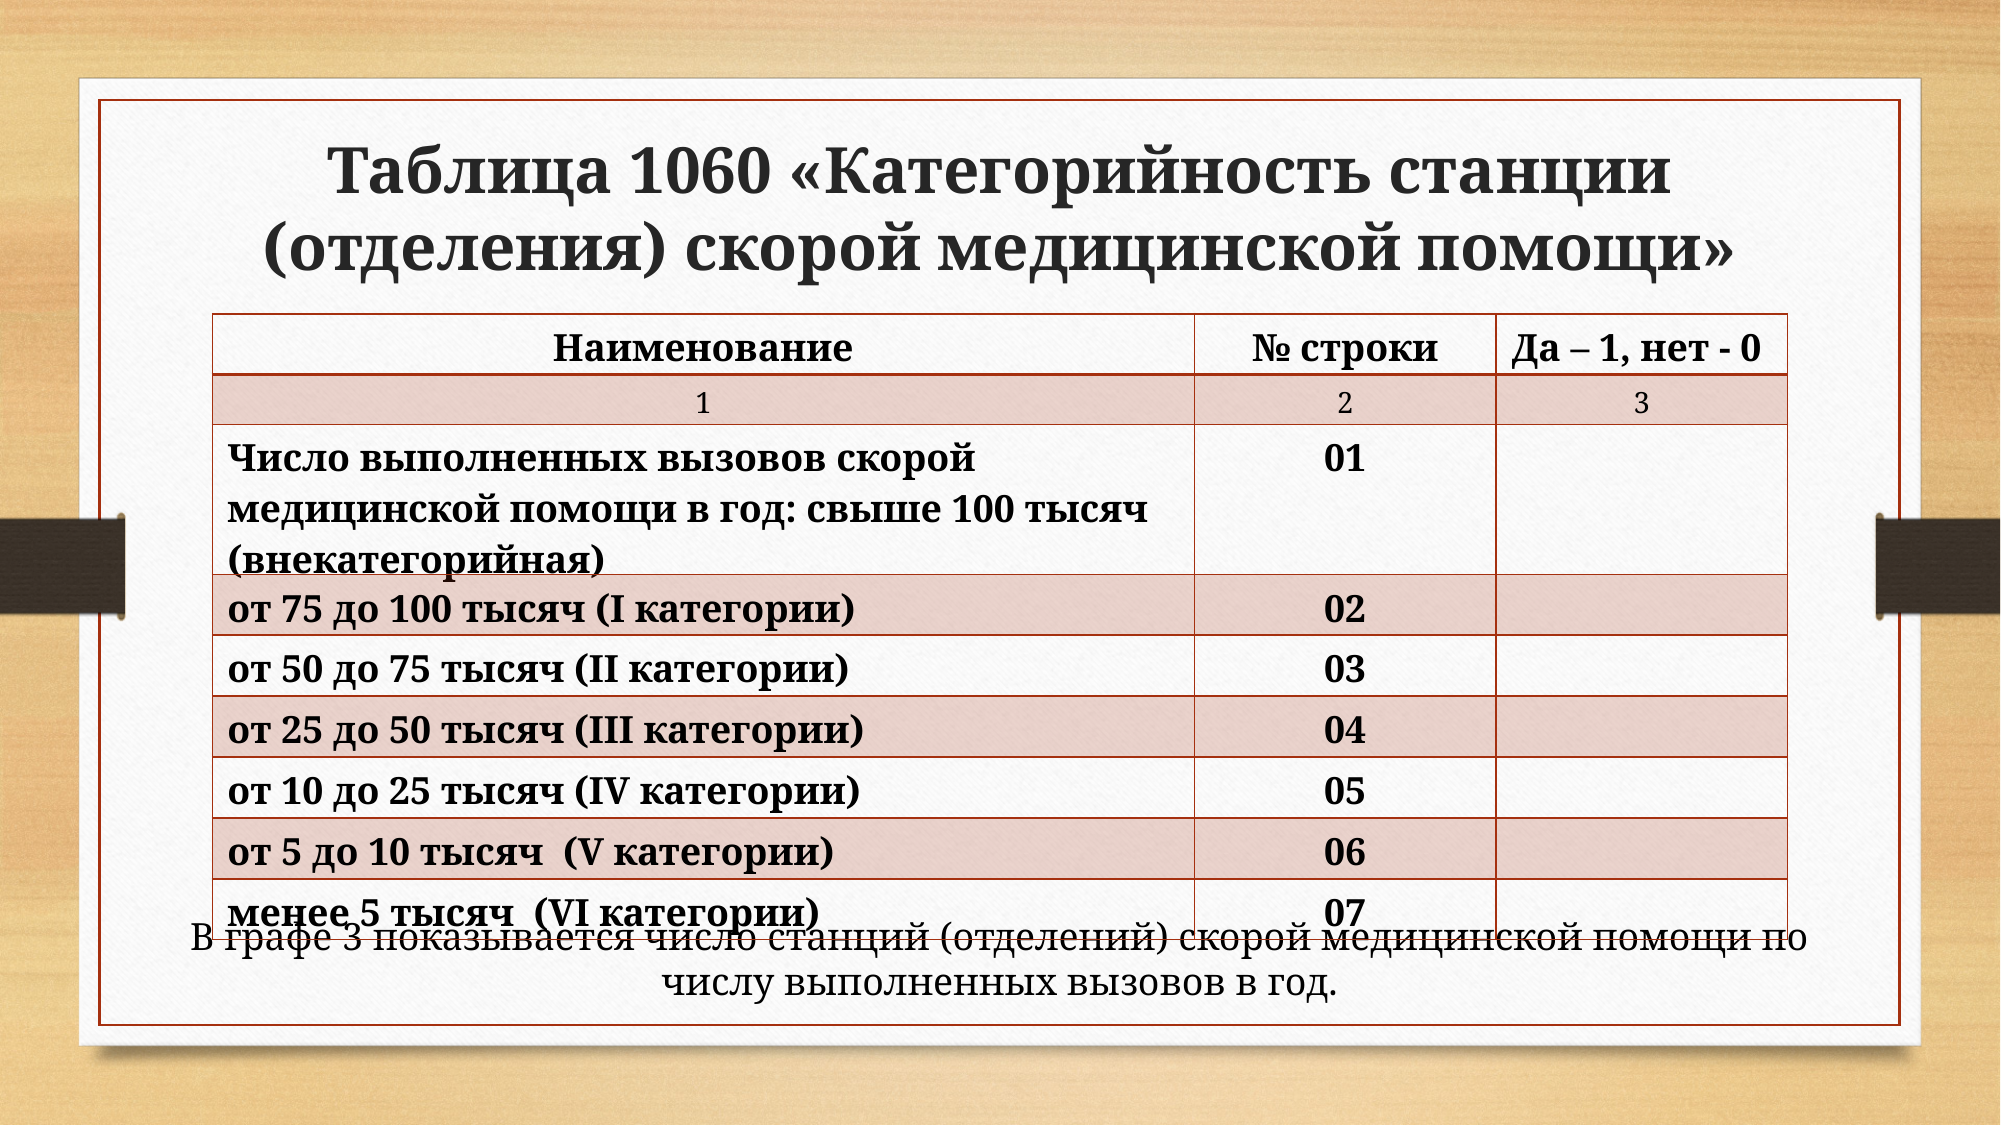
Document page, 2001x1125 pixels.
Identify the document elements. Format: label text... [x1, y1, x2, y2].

title Таблица 1060 «Категорийность станции (отделения) скорой медицинской помощи» [212, 99, 1788, 313]
table_cell [1497, 636, 1787, 695]
table_cell 1 [213, 376, 1194, 424]
table_cell [1497, 425, 1787, 574]
table_cell [1497, 880, 1787, 939]
table_cell [1497, 575, 1787, 634]
table_cell [1497, 819, 1787, 878]
table_cell [1497, 758, 1787, 817]
table_cell от 25 до 50 тысяч (III категории) [213, 697, 1194, 756]
table_header Да – 1, нет - 0 [1497, 315, 1787, 373]
table_cell от 50 до 75 тысяч (II категории) [213, 636, 1194, 695]
table_cell 02 [1195, 575, 1495, 634]
table_cell 05 [1195, 758, 1495, 817]
table_cell 01 [1195, 425, 1495, 574]
table_cell от 5 до 10 тысяч (V категории) [213, 819, 1194, 878]
table_cell 03 [1195, 636, 1495, 695]
table_cell от 10 до 25 тысяч (IV категории) [213, 758, 1194, 817]
picture [0, 0, 2001, 1125]
table_cell 3 [1497, 376, 1787, 424]
table_cell менее 5 тысяч (VI категории) [213, 880, 1194, 939]
table_cell от 75 до 100 тысяч (I категории) [213, 575, 1194, 634]
table_cell 06 [1195, 819, 1495, 878]
table_cell 04 [1195, 697, 1495, 756]
table_header № строки [1195, 315, 1495, 373]
table_cell 2 [1195, 376, 1495, 424]
table_cell Число выполненных вызовов скорой медицинской помощи в год: свыше 100 тысяч (внекатегорийная) [213, 425, 1194, 574]
table_cell 07 [1195, 880, 1495, 939]
text_box В графе 3 показывается число станций (отделений) скорой медицинской помощи по числу выполненных вызовов в год. [133, 905, 1867, 1010]
table_cell [1497, 697, 1787, 756]
table_header Наименование [213, 315, 1194, 373]
